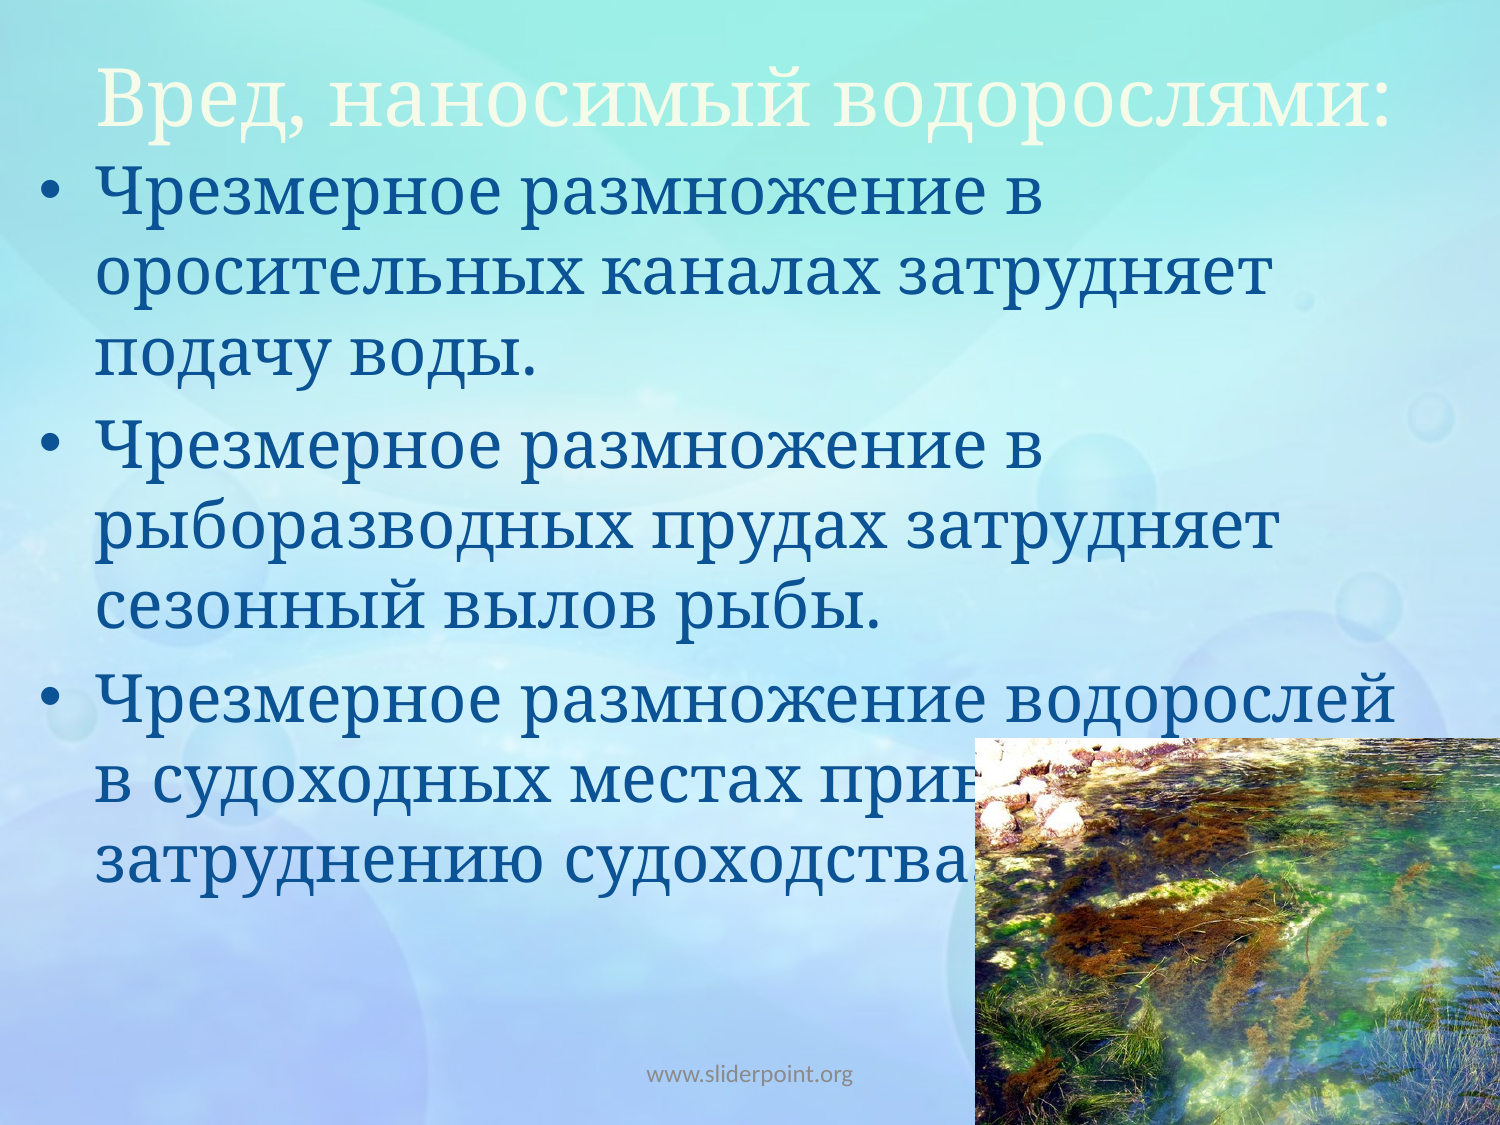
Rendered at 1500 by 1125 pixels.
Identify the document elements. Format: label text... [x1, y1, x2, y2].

picture [974, 737, 1500, 1125]
footer www.sliderpoint.org [512, 1042, 969, 1103]
list Чрезмерное размножение в оросительных каналах затрудняет подачу воды. Чрезмерное размножение в рыборазводных прудах затрудняет сезонный вылов рыбы. Чрезмерное размножение водорослей в судоходных местах приводит к затруднению судоходства. [23, 140, 1425, 1005]
title Вред, наносимый водорослями: [70, 0, 1421, 140]
